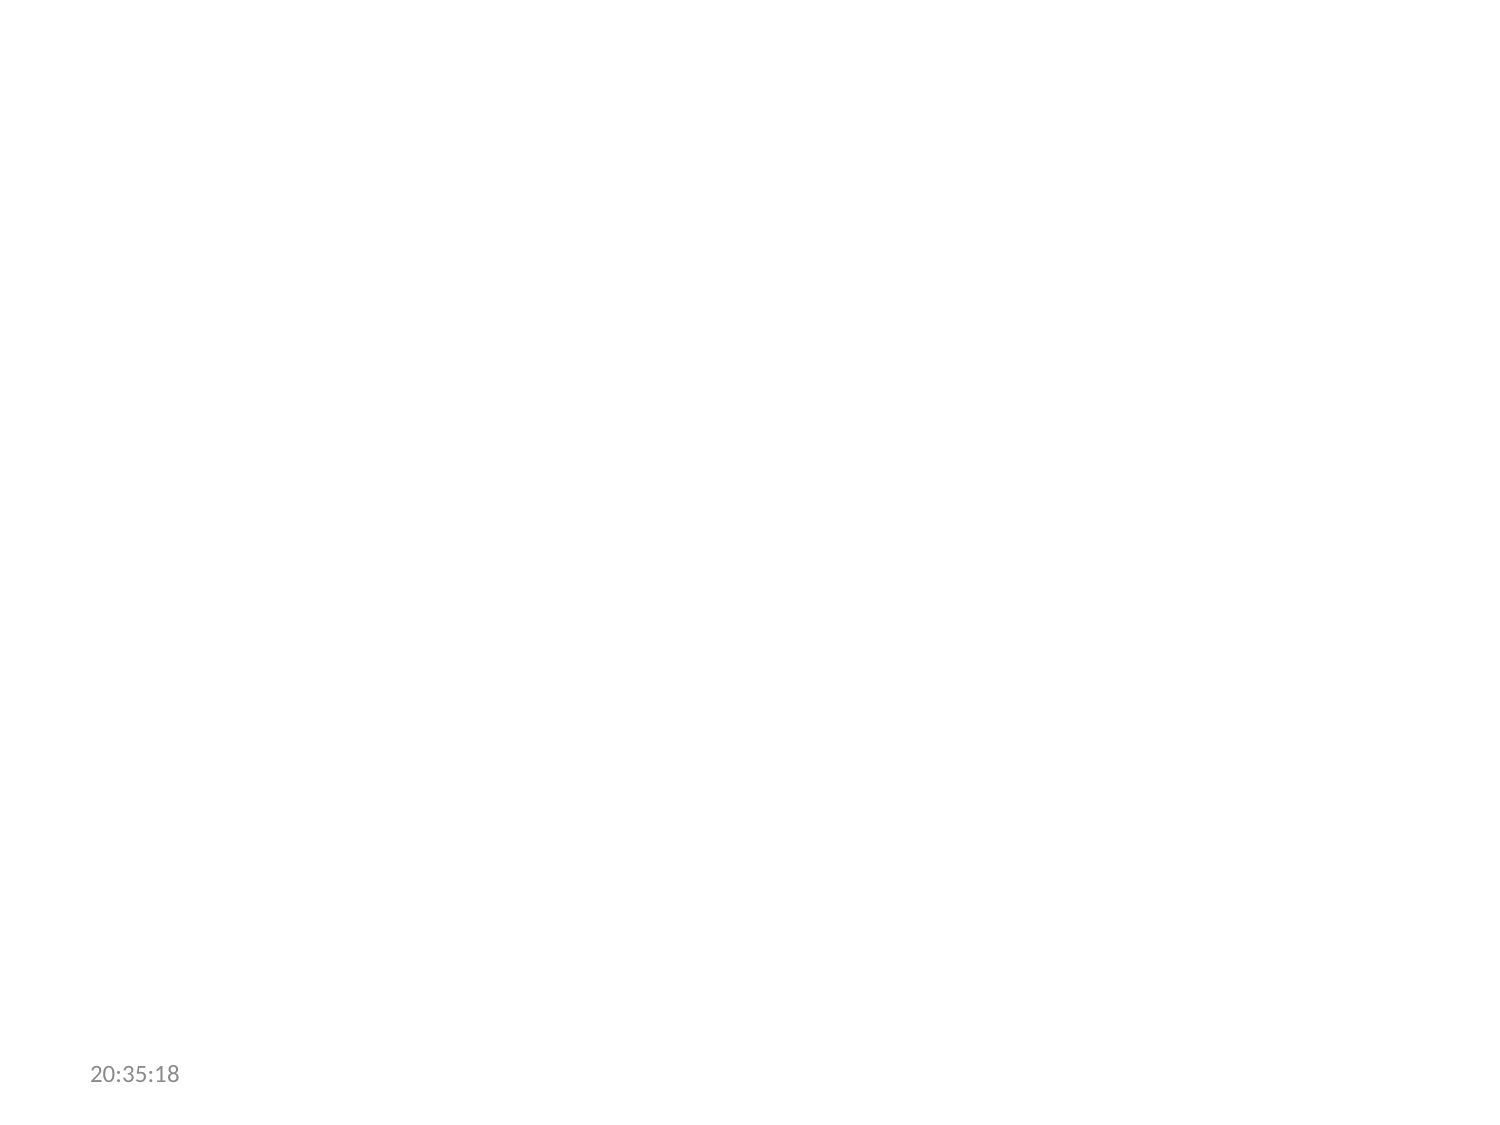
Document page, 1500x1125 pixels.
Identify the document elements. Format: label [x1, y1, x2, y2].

slide_number [75, 1042, 425, 1103]
